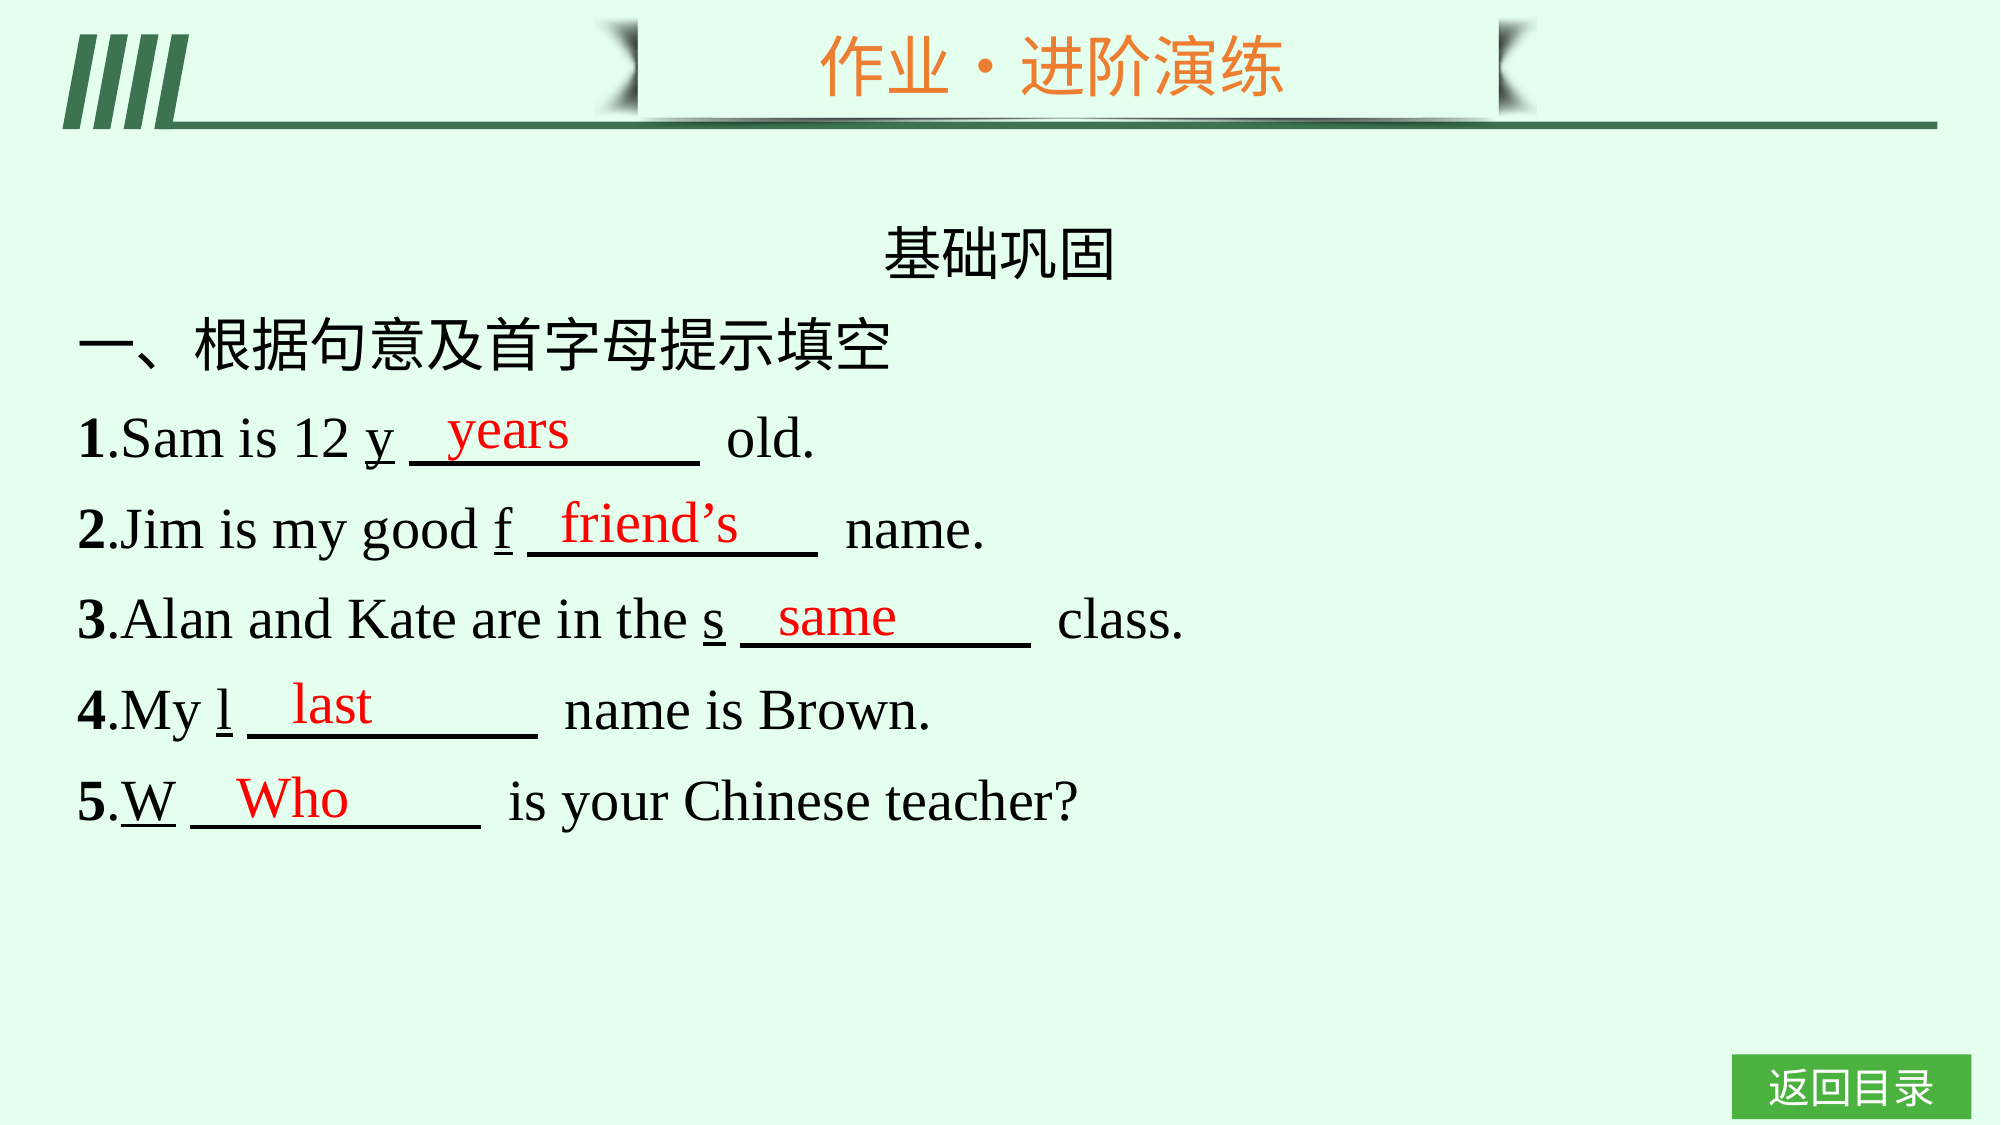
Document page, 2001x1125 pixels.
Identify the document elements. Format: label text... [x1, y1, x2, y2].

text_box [62, 34, 1938, 130]
text_box 基础巩固 一、根据句意及首字母提示填空 1.Sam is 12 y old. 2.Jim is my good f name. 3.Alan and Kate are in the s class. 4.My l name is Brown. 5.W is your Chinese teacher? [62, 188, 1938, 840]
text_box same [763, 555, 913, 655]
text_box friend’s [545, 462, 754, 562]
text_box last [277, 644, 389, 743]
text_box Who [221, 738, 366, 837]
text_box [594, 16, 1537, 127]
text_box years [432, 368, 586, 468]
